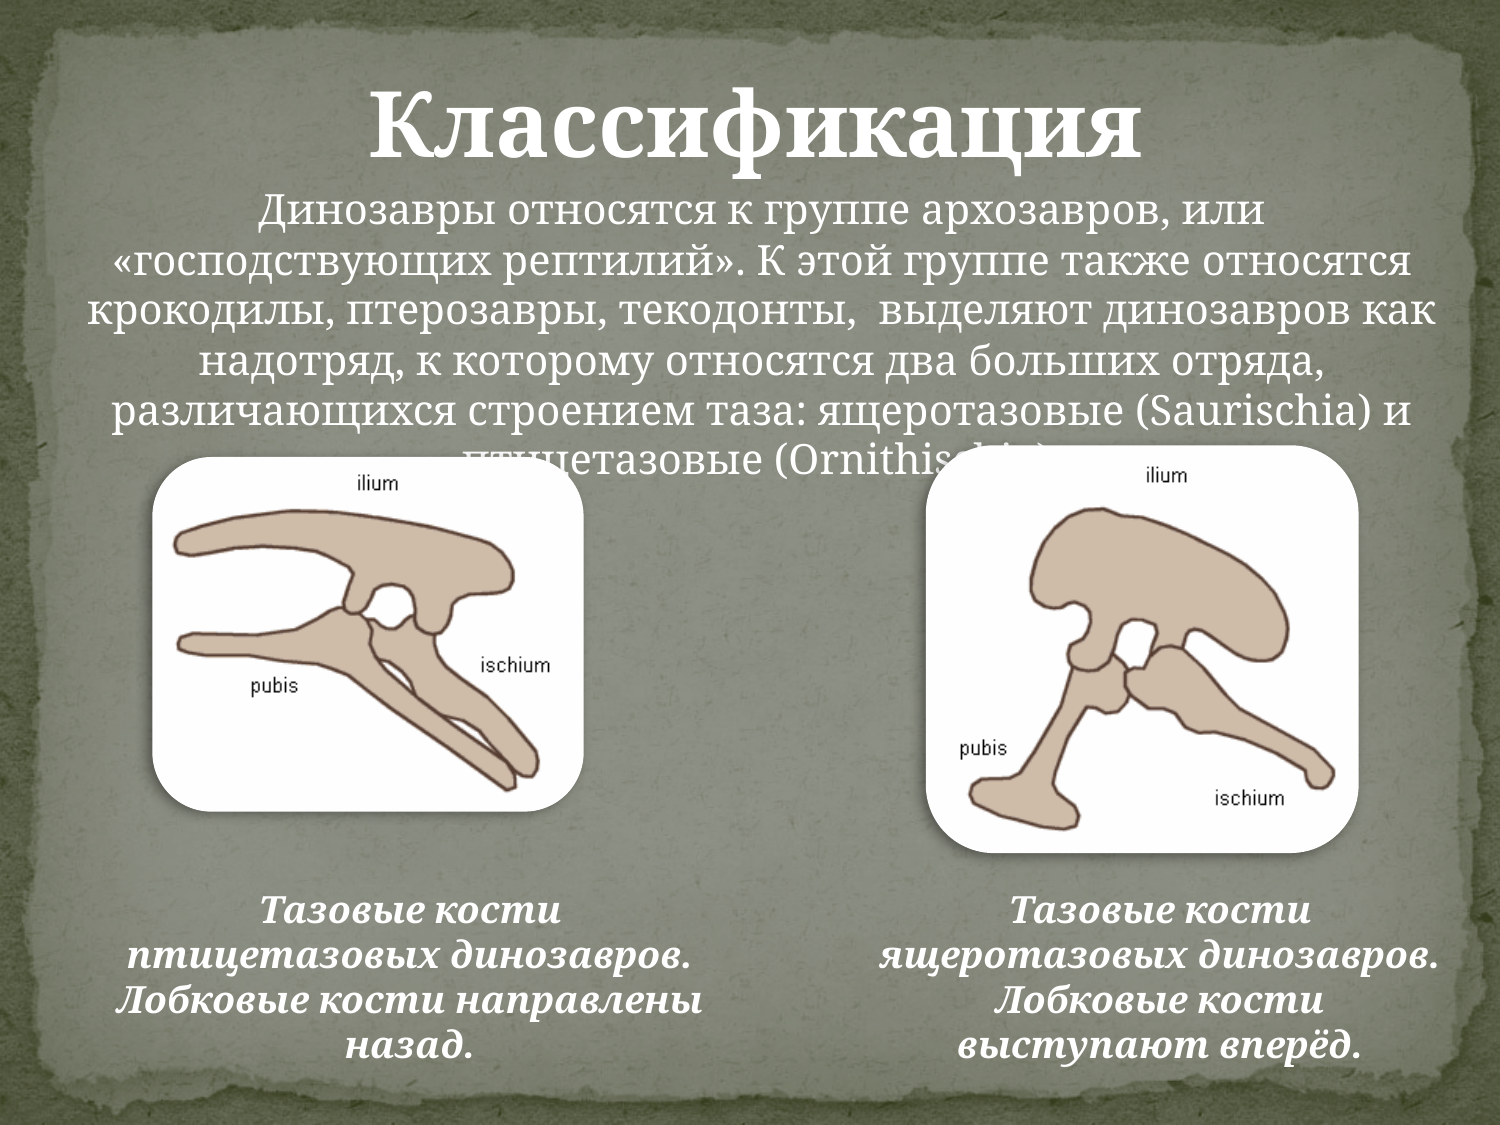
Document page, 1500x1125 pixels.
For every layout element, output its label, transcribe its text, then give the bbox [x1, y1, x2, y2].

text_box Классификация [353, 58, 1159, 184]
picture [152, 456, 584, 812]
text_box Тазовые кости ящеротазовых динозавров. Лобковые кости выступают вперёд. [855, 878, 1465, 1074]
text_box Тазовые кости птицетазовых динозавров. Лобковые кости направлены назад. [93, 878, 727, 1074]
picture [925, 445, 1359, 854]
text_box Динозавры относятся к группе архозавров, или «господствующих рептилий». К этой группе также относятся крокодилы, птерозавры, текодонты, выделяют динозавров как надотряд, к которому относятся два больших отряда, различающихся строением таза: ящеротазовые (Saurischia) и птицетазовые (Ornithischia). [58, 175, 1465, 541]
